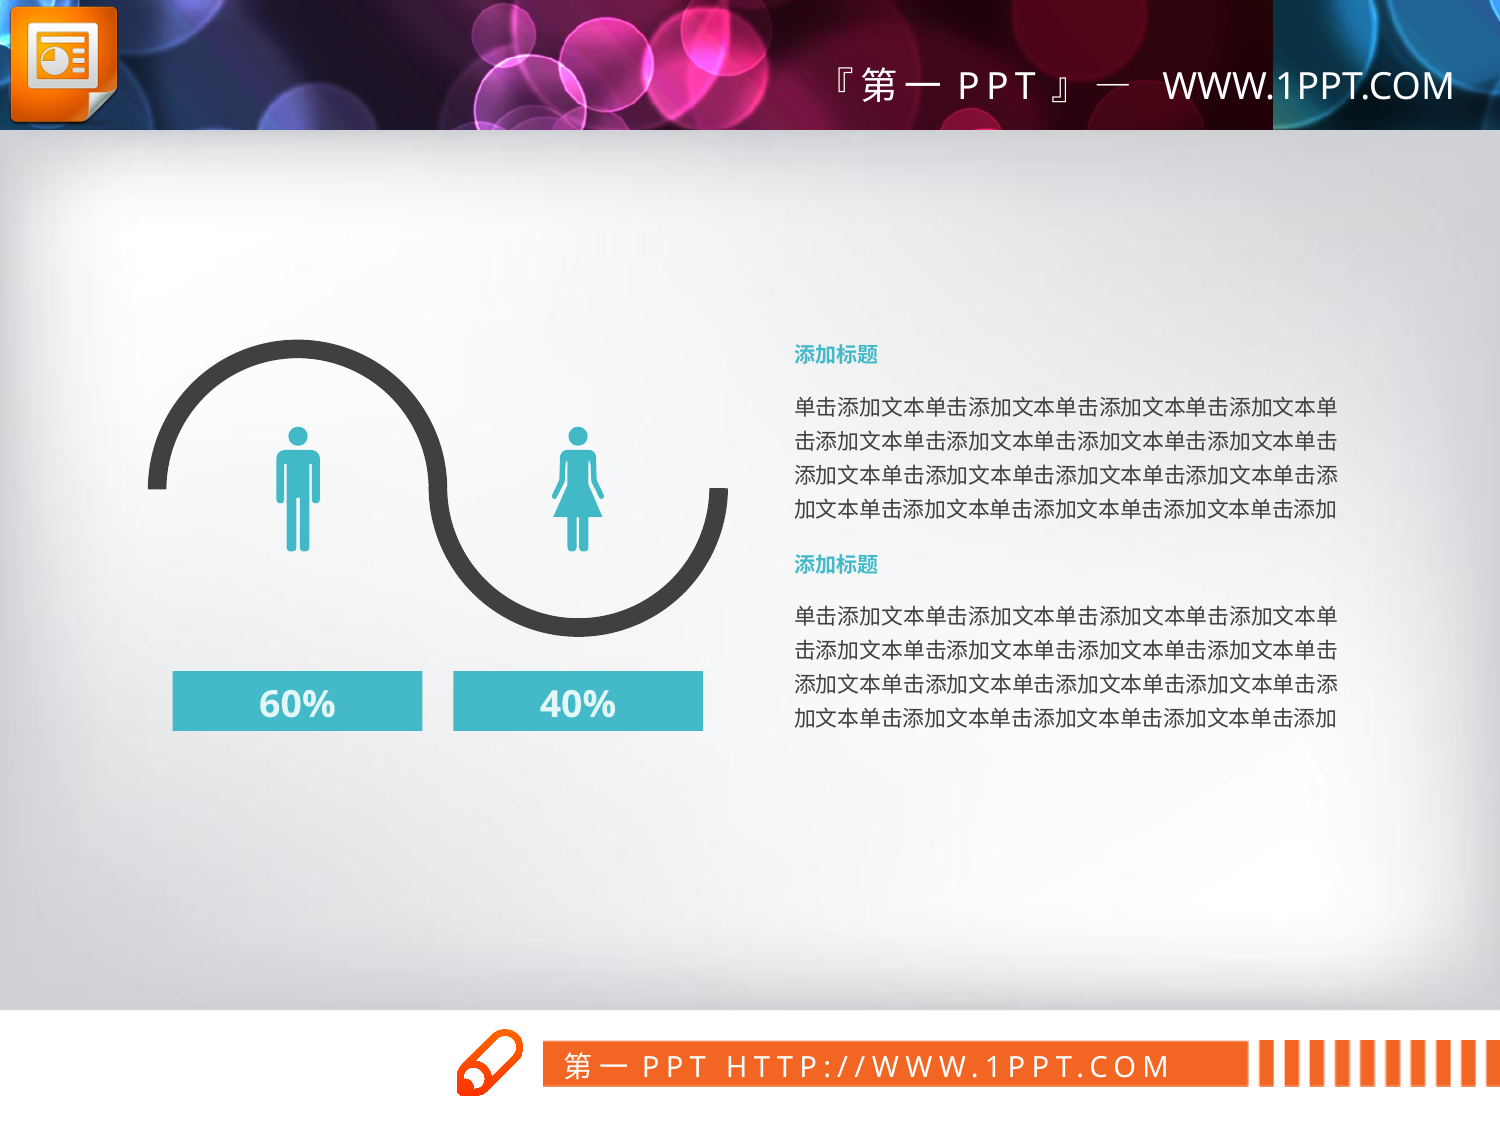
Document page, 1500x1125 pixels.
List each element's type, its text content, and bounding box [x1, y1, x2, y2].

text_box [147, 339, 448, 490]
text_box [172, 670, 423, 734]
text_box 添加标题 [779, 546, 1354, 585]
text_box 单击添加文本单击添加文本单击添加文本单击添加文本单击添加文本单击添加文本单击添加文本单击添加文本单击添加文本单击添加文本单击添加文本单击添加文本单击添加文本单击添加文本单击添加文本单击添加文本单击添加 [779, 587, 1354, 739]
picture [543, 1040, 1500, 1087]
text_box 单击添加文本单击添加文本单击添加文本单击添加文本单击添加文本单击添加文本单击添加文本单击添加文本单击添加文本单击添加文本单击添加文本单击添加文本单击添加文本单击添加文本单击添加文本单击添加文本单击添加 [779, 378, 1354, 530]
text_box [453, 670, 704, 734]
text_box 添加标题 [779, 337, 1354, 375]
text_box [428, 487, 728, 637]
picture [0, 0, 1500, 1012]
